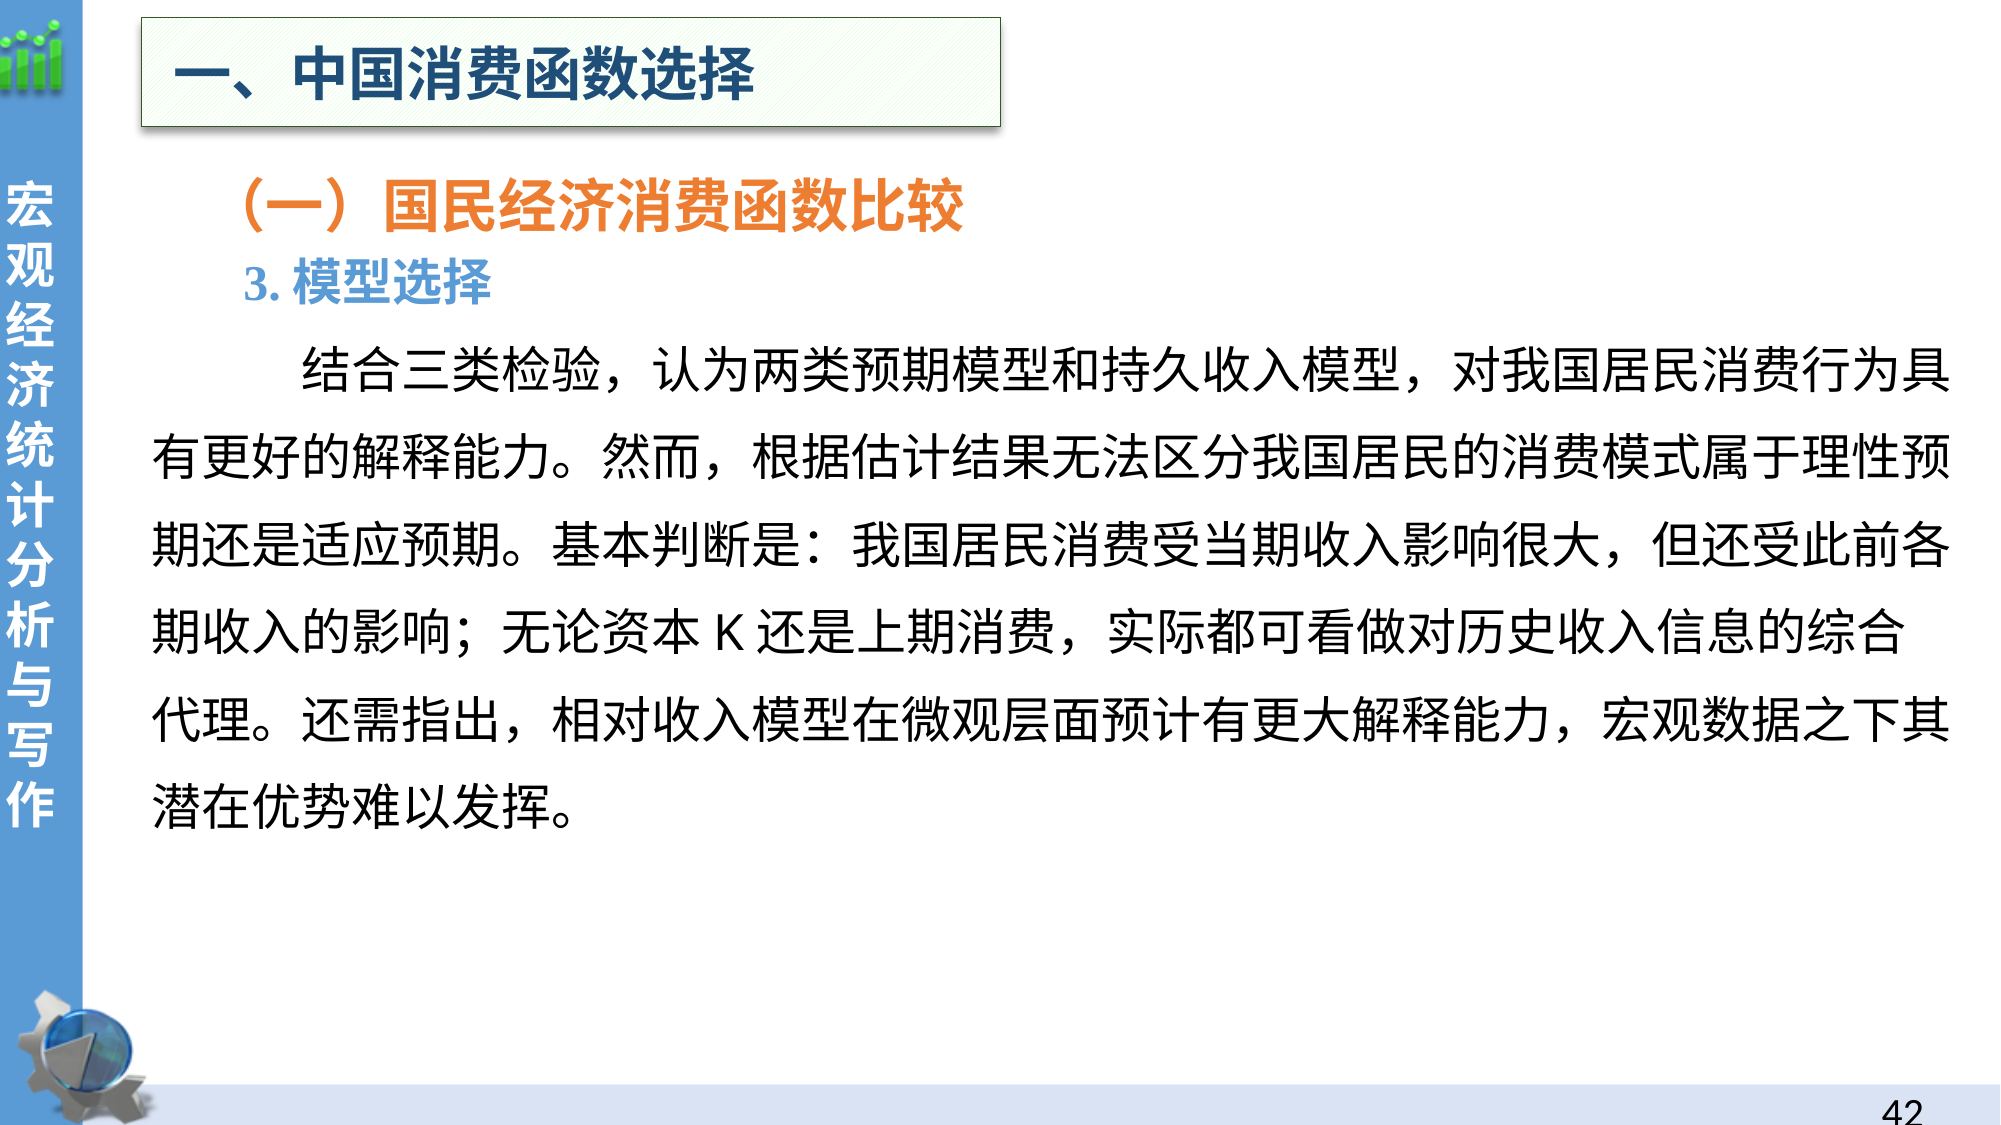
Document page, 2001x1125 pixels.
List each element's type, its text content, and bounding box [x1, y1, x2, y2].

slide_number 41 [1786, 1085, 1940, 1125]
text_box （一）国民经济消费函数比较 [84, 126, 1000, 247]
text_box 一、中国消费函数选择 [141, 17, 1000, 126]
picture [0, 0, 2001, 1125]
list 3.模型选择 结合三类检验，认为两类预期模型和持久收入模型，对我国居民消费行为具有更好的解释能力。然而，根据估计结果无法区分我国居民的消费模式属于理性预期还是适应预期。基本判断是：我国居民消费受当期收入影响很大，但还受此前各期收入的影响；无论资本K还是上期消费，实际都可看做对历史收入信息的综合代理。还需指出，相对收入模型在微观层面预计有更大解释能力，宏观数据之下其潜在优势难以发挥。 [98, 215, 1968, 393]
